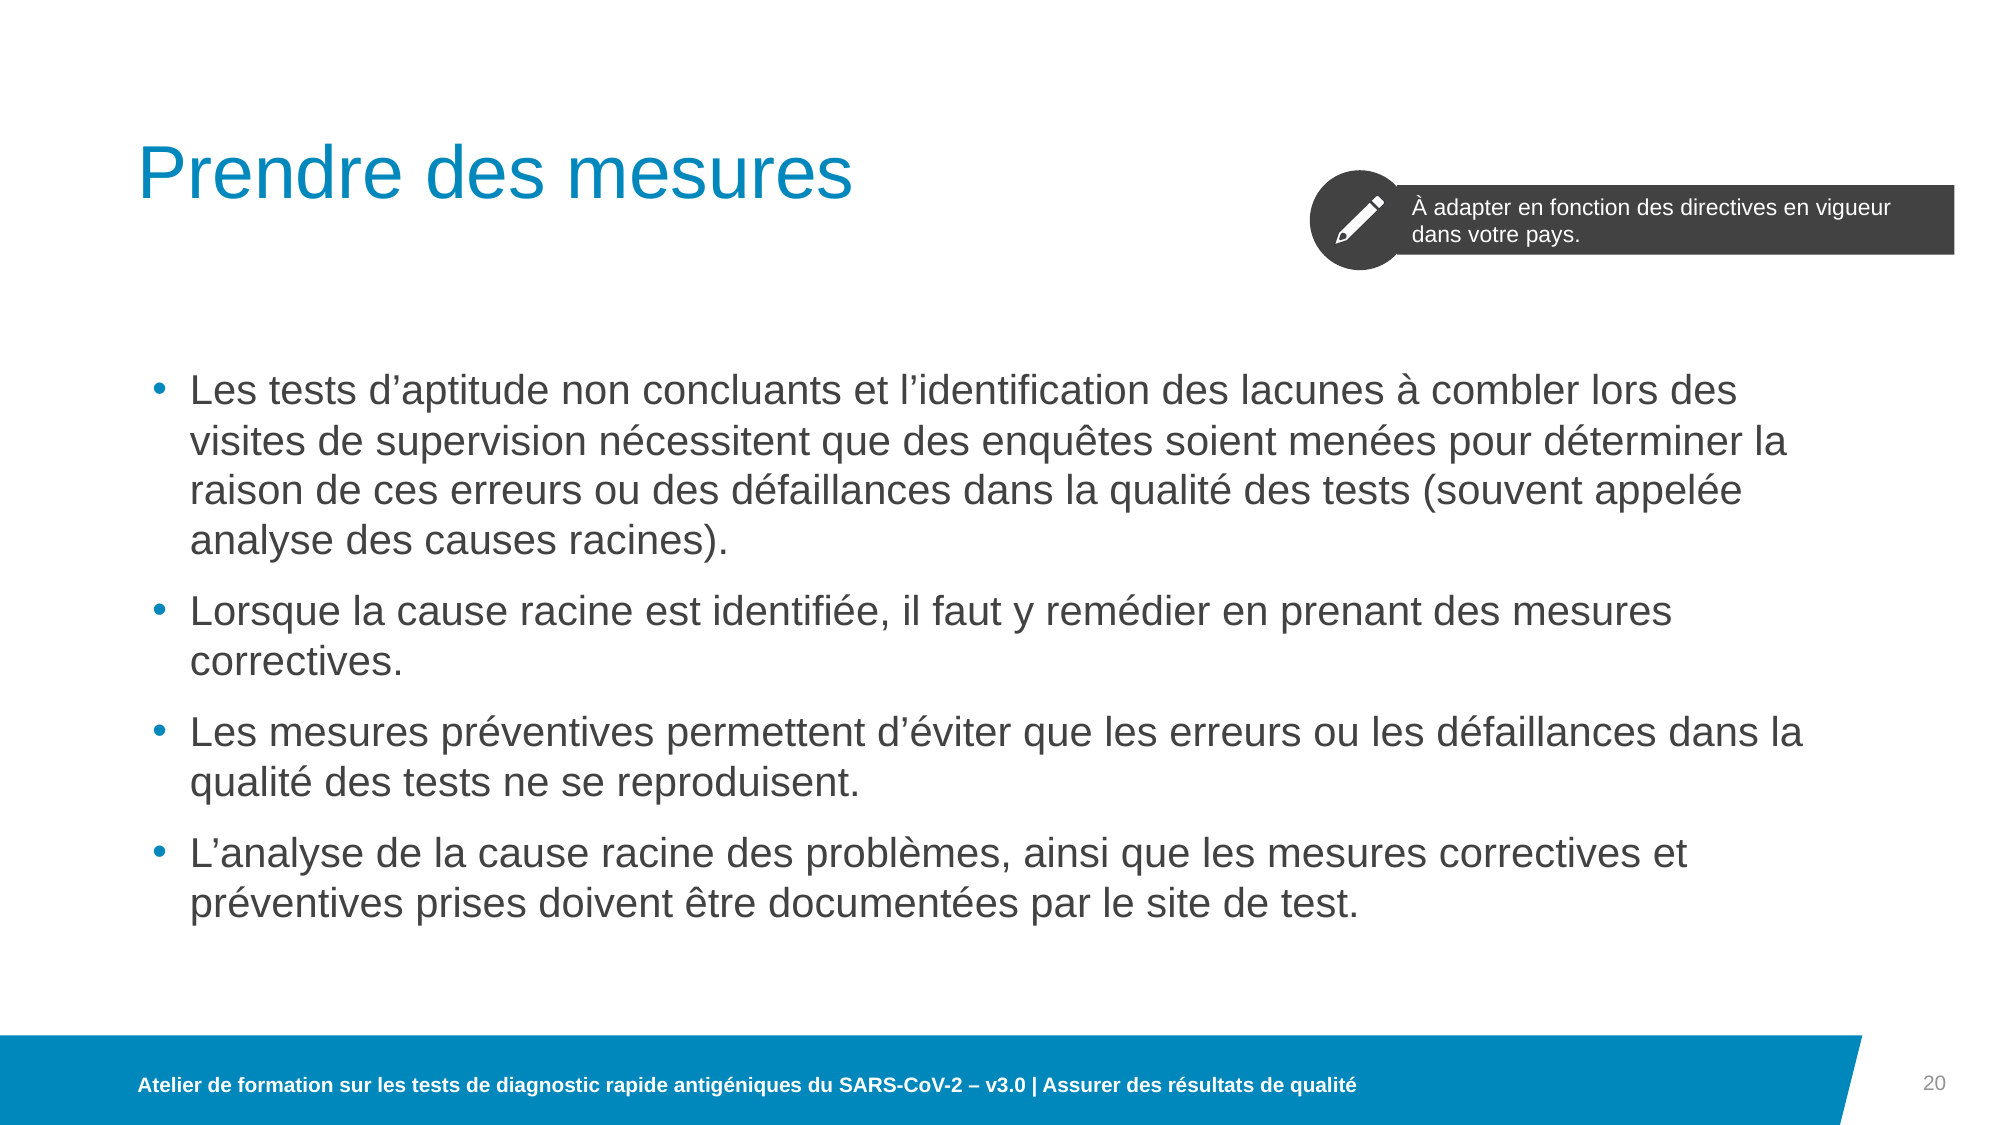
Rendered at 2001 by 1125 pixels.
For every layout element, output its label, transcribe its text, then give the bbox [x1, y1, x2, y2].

title Prendre des mesures [137, 59, 1863, 215]
slide_number 20 [1862, 1035, 1947, 1125]
list Les tests d’aptitude non concluants et l’identification des lacunes à combler lors des visites de supervision nécessitent que des enquêtes soient menées pour déterminer la raison de ces erreurs ou des défaillances dans la qualité des tests (souvent appelée analyse des causes racines). Lorsque la cause racine est identifiée, il faut y remédier en prenant des mesures correctives. Les mesures préventives permettent d’éviter que les erreurs ou les défaillances dans la qualité des tests ne se reproduisent. L’analyse de la cause racine des problèmes, ainsi que les mesures correctives et préventives prises doivent être documentées par le site de test. [137, 284, 1863, 1014]
footer Atelier de formation sur les tests de diagnostic rapide antigéniques du SARS-CoV-2 – v3.0 | Assurer des résultats de qualité [137, 1042, 1442, 1125]
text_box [1310, 171, 1955, 270]
